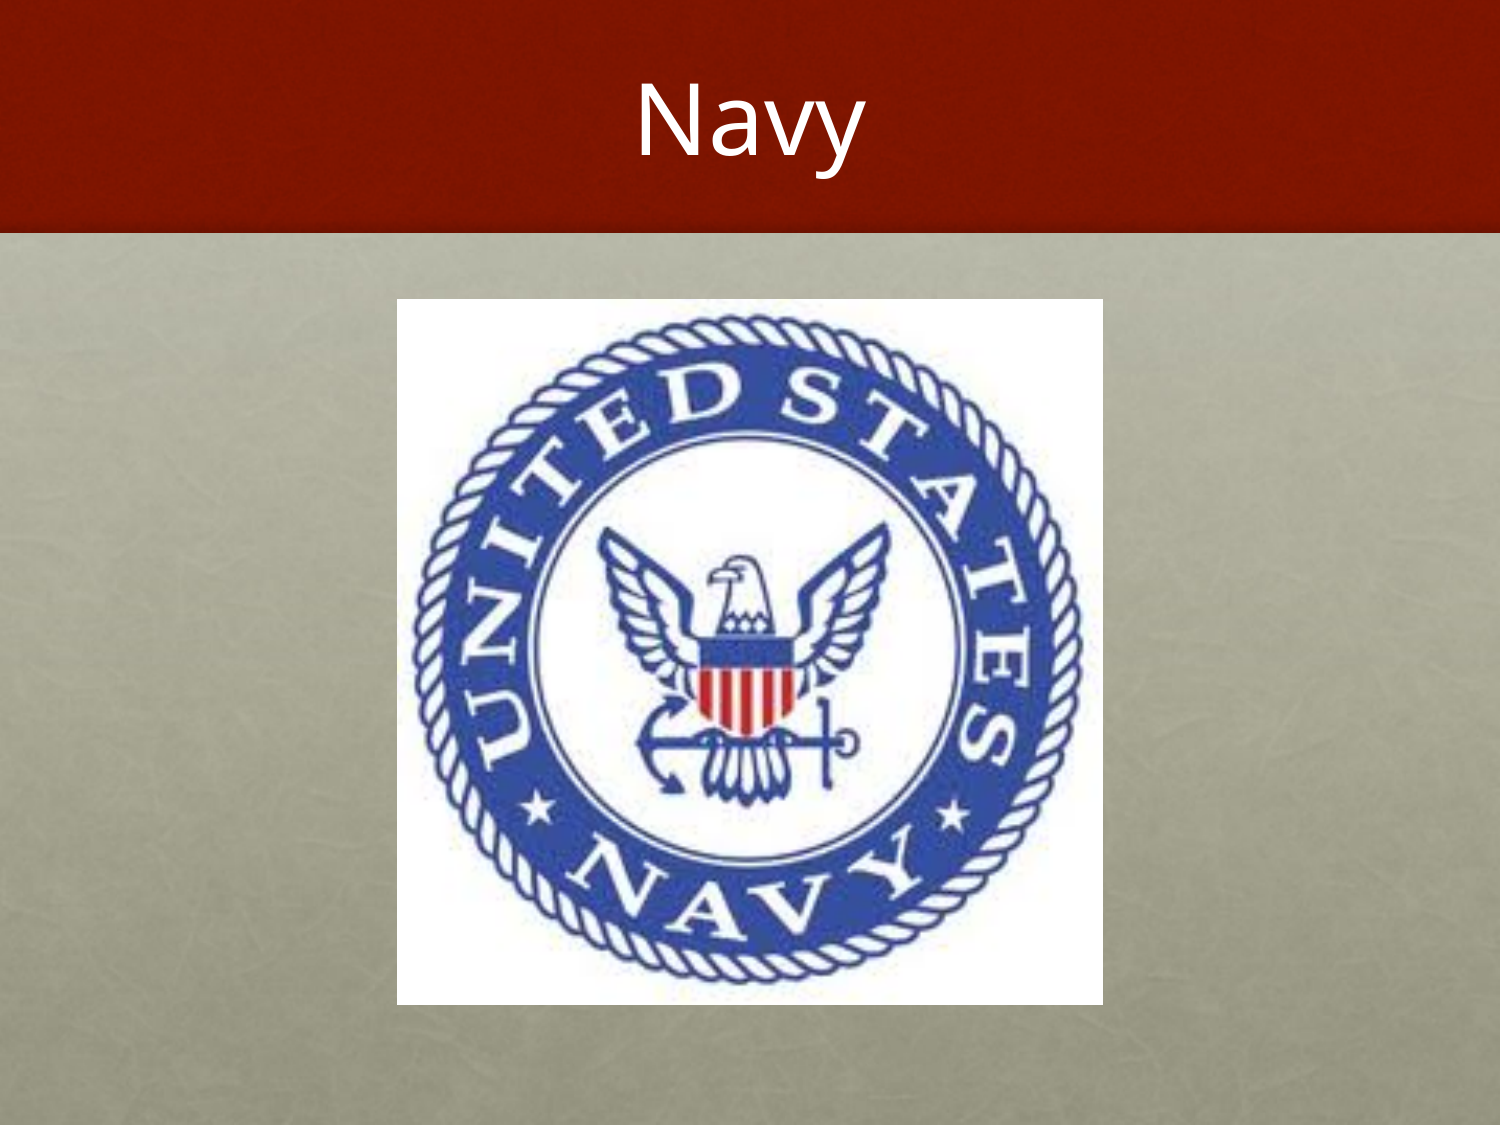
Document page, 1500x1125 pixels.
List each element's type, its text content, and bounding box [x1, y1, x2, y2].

picture [0, 214, 1500, 1125]
title Navy [127, 10, 1372, 221]
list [127, 299, 1373, 1006]
